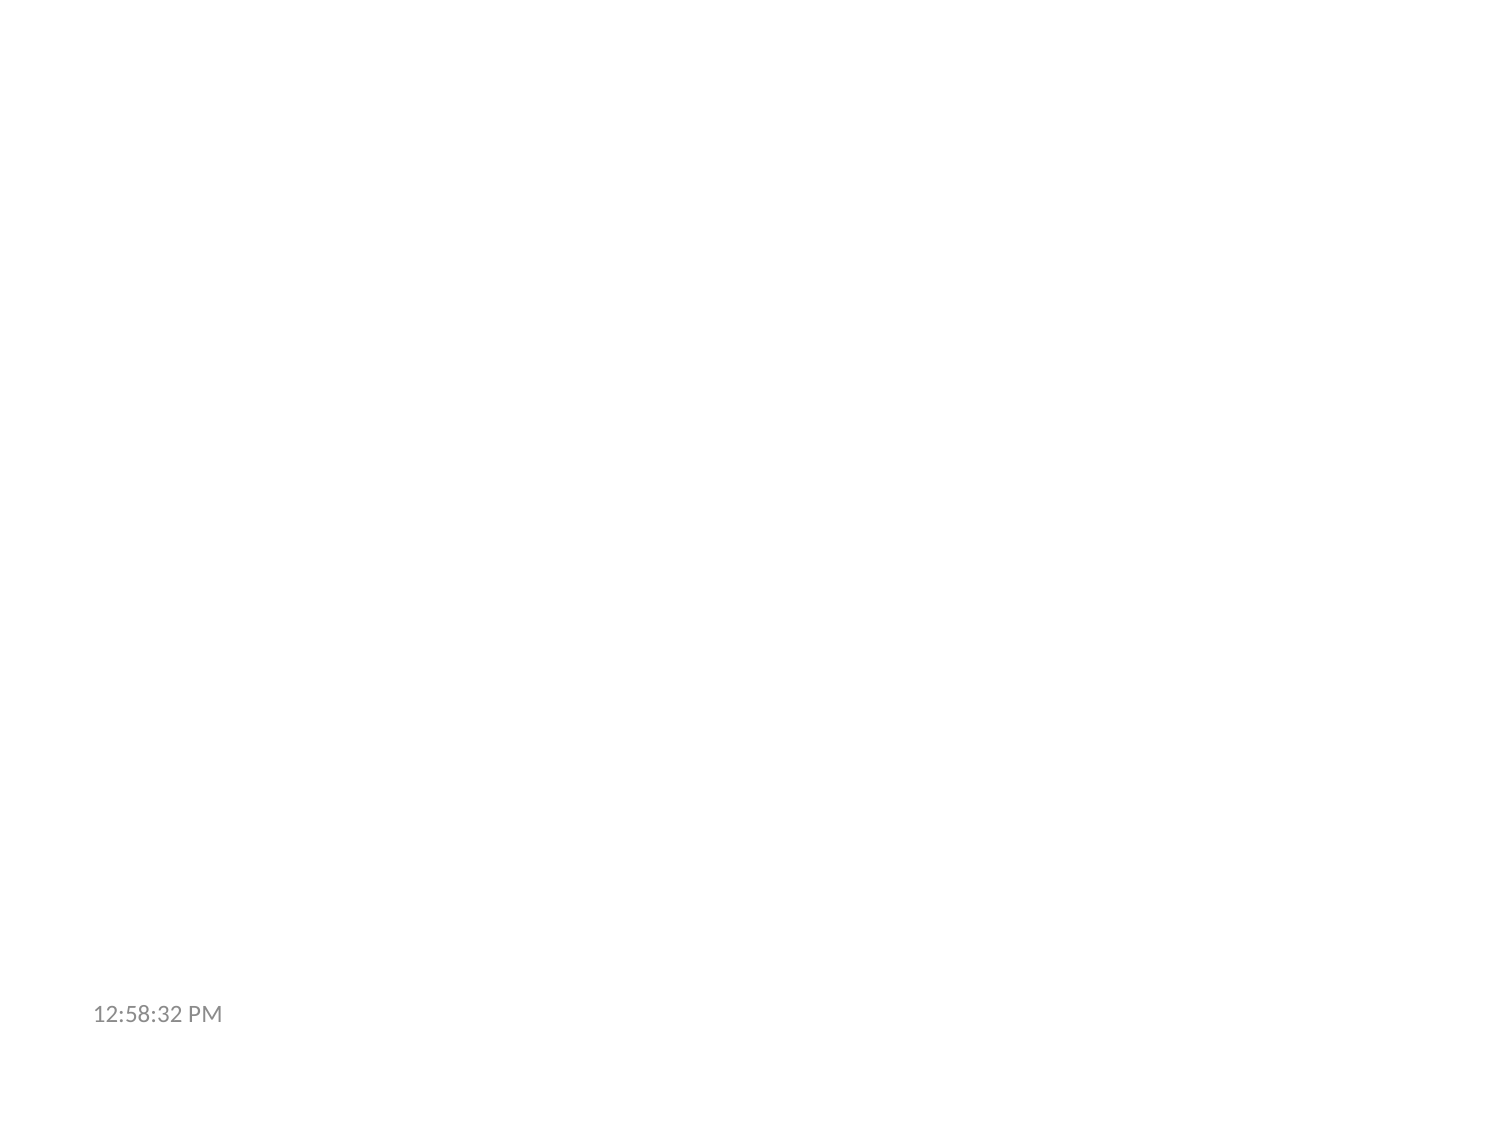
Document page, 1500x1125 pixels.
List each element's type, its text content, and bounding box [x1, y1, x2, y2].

text_box 3:35:09 PM [77, 982, 428, 1043]
